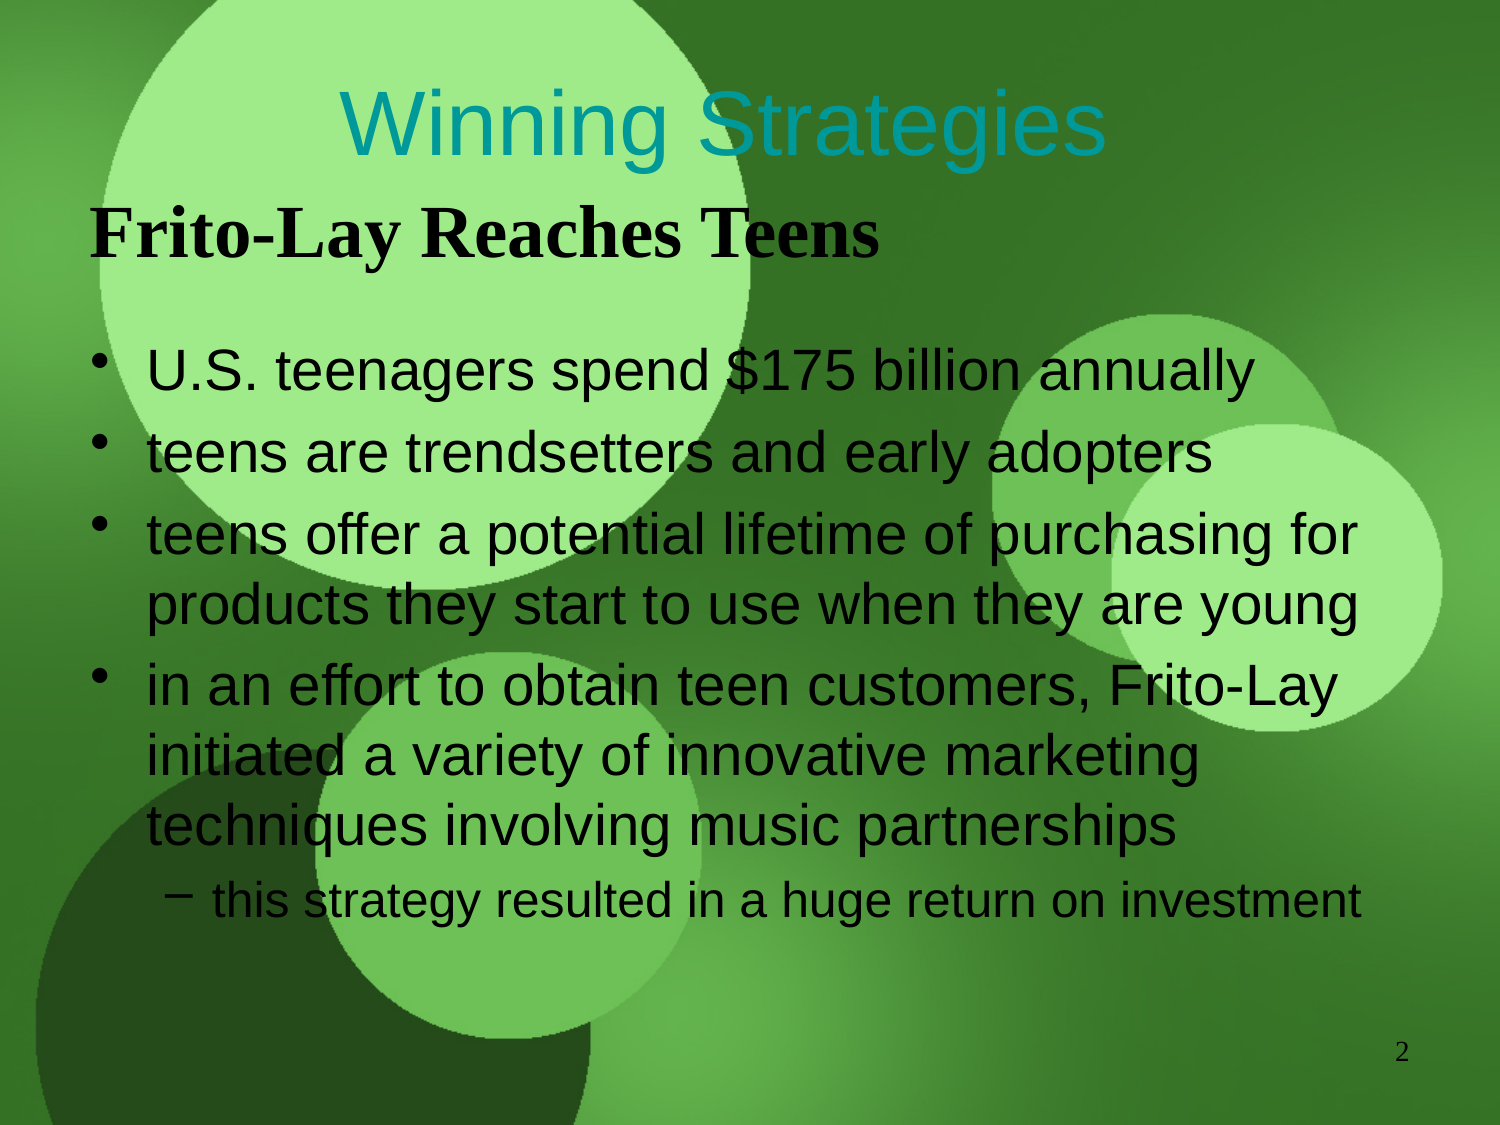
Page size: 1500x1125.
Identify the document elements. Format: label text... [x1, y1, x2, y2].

list U.S. teenagers spend $175 billion annually teens are trendsetters and early adopters teens offer a potential lifetime of purchasing for products they start to use when they are young in an effort to obtain teen customers, Frito-Lay initiated a variety of innovative marketing techniques involving music partnerships this strategy resulted in a huge return on investment [74, 324, 1463, 1001]
slide_number 2 [1074, 1024, 1426, 1103]
picture [0, 0, 1500, 1125]
title Winning Strategies [62, 24, 1388, 213]
text_box Frito-Lay Reaches Teens [75, 174, 938, 280]
